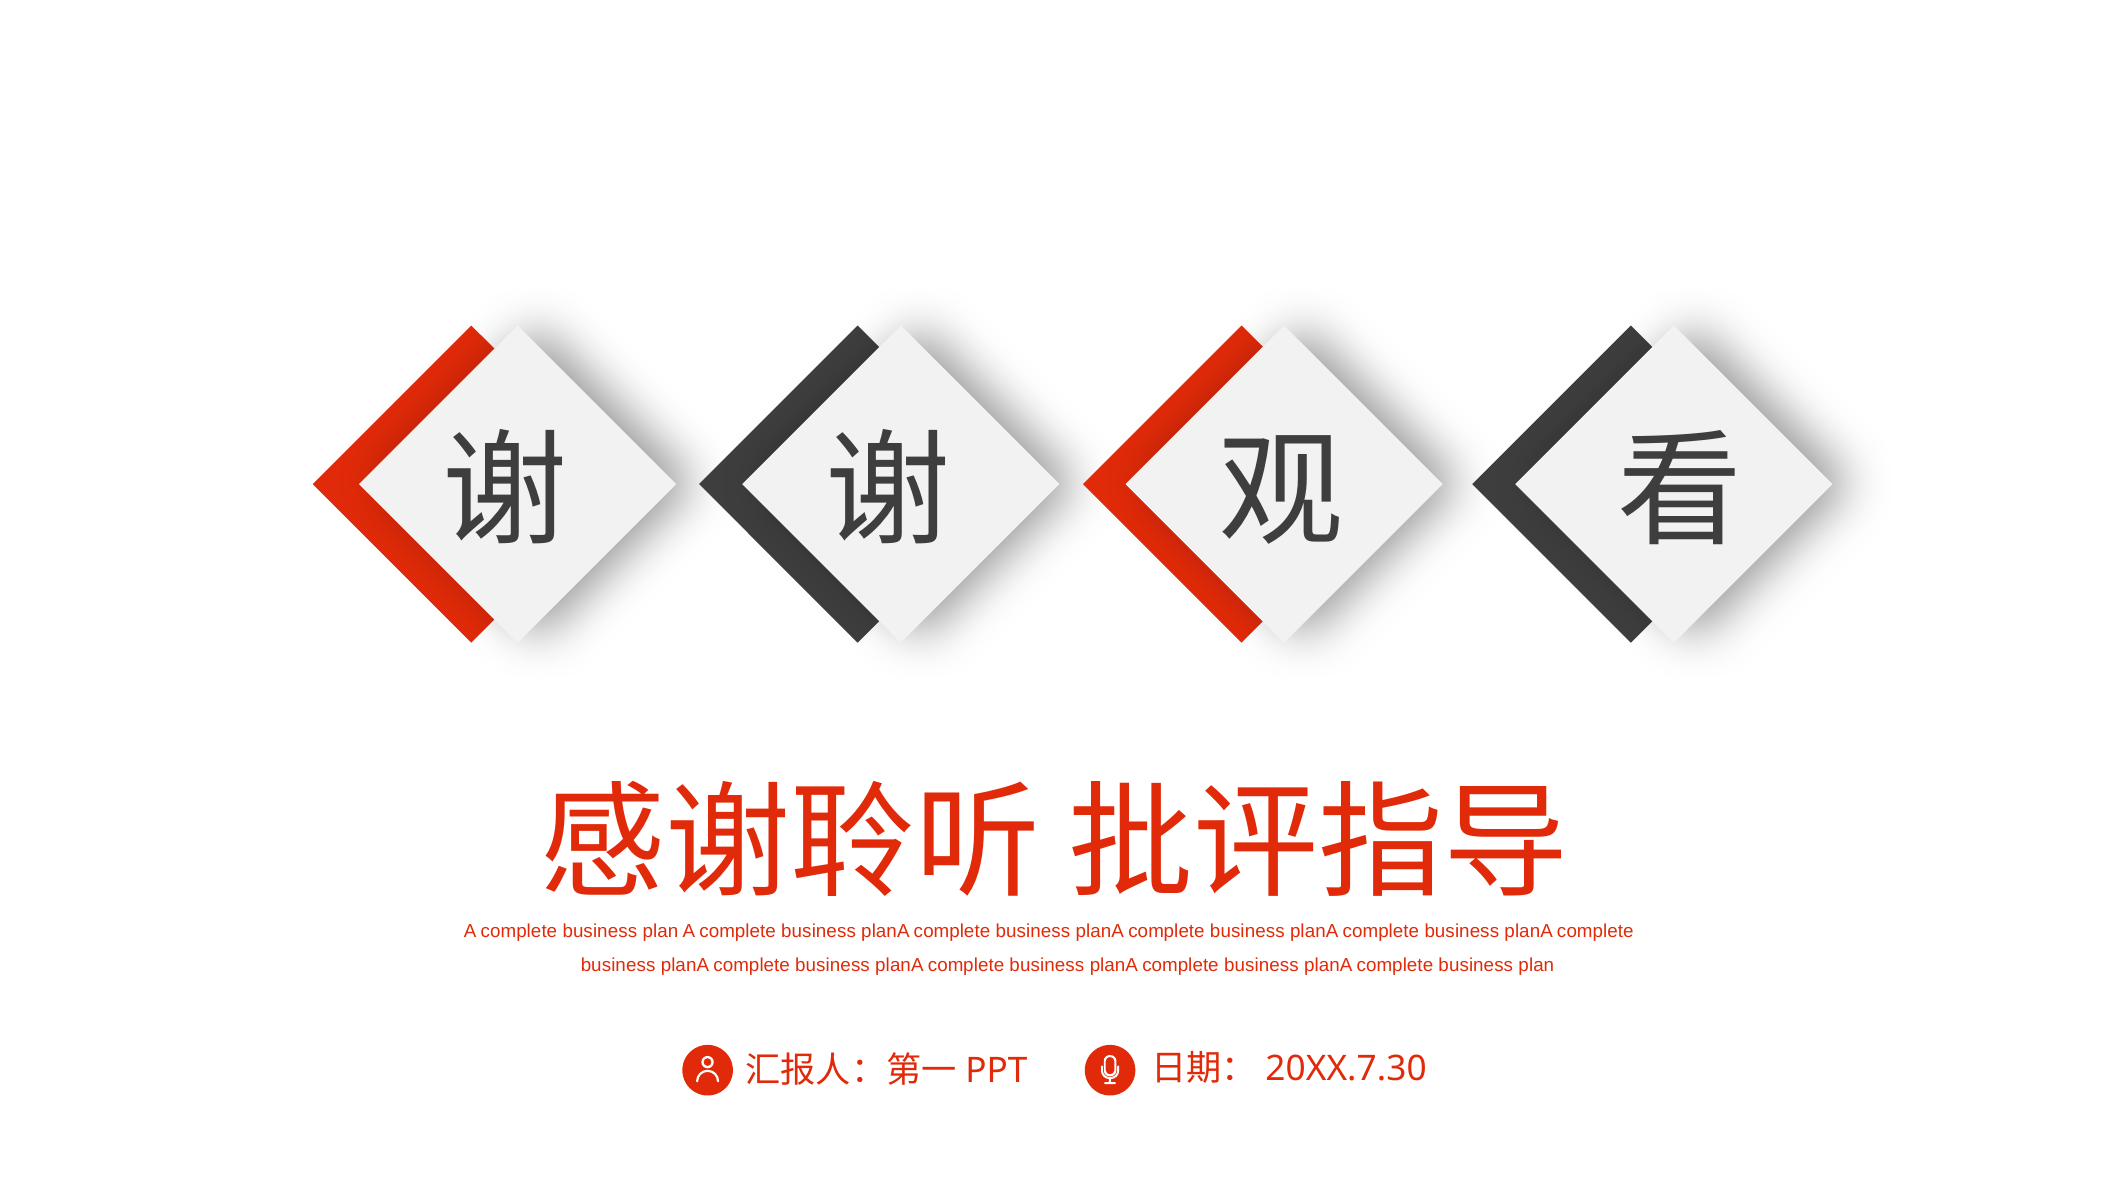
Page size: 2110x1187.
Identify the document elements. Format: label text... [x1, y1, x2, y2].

text_box [1758, 408, 1834, 561]
text_box [1470, 324, 1640, 645]
text_box 谢 [427, 402, 583, 567]
text_box [357, 414, 427, 554]
text_box [697, 324, 867, 645]
text_box [439, 324, 678, 645]
text_box [1081, 324, 1250, 645]
text_box [311, 324, 482, 645]
text_box 谢 [810, 402, 966, 567]
text_box 汇报人：第一PPT [730, 1039, 1043, 1097]
text_box [1124, 404, 1204, 565]
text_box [1084, 1044, 1136, 1096]
text_box 日期：20XX.7.30 [1136, 1038, 1442, 1096]
text_box 观 [1204, 402, 1359, 567]
text_box 感谢聆听 批评指导 [413, 754, 1696, 919]
text_box 看 [1602, 402, 1758, 567]
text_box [682, 1044, 733, 1096]
text_box [1206, 324, 1445, 645]
text_box A complete business plan A complete business planA complete business planA complete business planA complete business planA complete business planA complete business planA complete business planA complete business planA complete business plan [413, 897, 1684, 986]
text_box [1513, 324, 1752, 645]
text_box [740, 414, 810, 554]
text_box [822, 324, 1061, 645]
